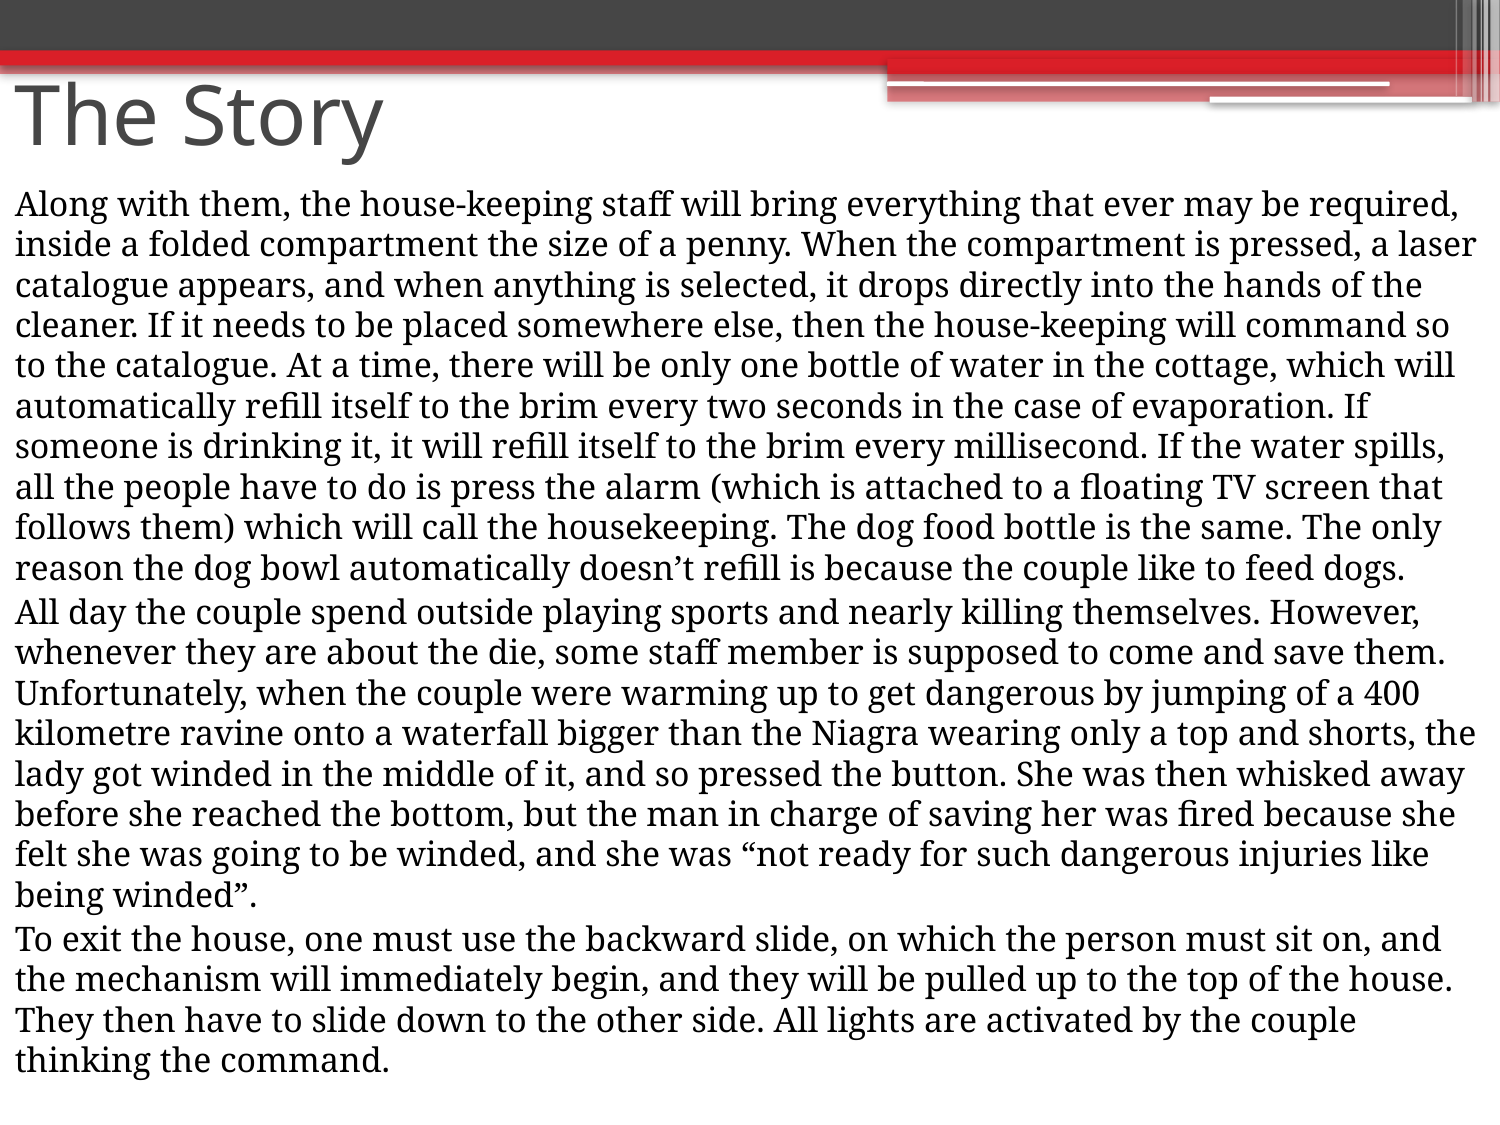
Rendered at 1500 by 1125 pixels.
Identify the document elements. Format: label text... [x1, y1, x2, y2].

title The Story [0, 24, 1350, 174]
list Along with them, the house-keeping staff will bring everything that ever may be required, inside a folded compartment the size of a penny. When the compartment is pressed, a laser catalogue appears, and when anything is selected, it drops directly into the hands of the cleaner. If it needs to be placed somewhere else, then the house-keeping will command so to the catalogue. At a time, there will be only one bottle of water in the cottage, which will automatically refill itself to the brim every two seconds in the case of evaporation. If someone is drinking it, it will refill itself to the brim every millisecond. If the water spills, all the people have to do is press the alarm (which is attached to a floating TV screen that follows them) which will call the housekeeping. The dog food bottle is the same. The only reason the dog bowl automatically doesn’t refill is because the couple like to feed dogs. All day the couple spend outside playing sports and nearly killing themselves. However, whenever they are about the die, some staff member is supposed to come and save them. Unfortunately, when the couple were warming up to get dangerous by jumping of a 400 kilometre ravine onto a waterfall bigger than the Niagra wearing only a top and shorts, the lady got winded in the middle of it, and so pressed the button. She was then whisked away before she reached the bottom, but the man in charge of saving her was fired because she felt she was going to be winded, and she was “not ready for such dangerous injuries like being winded”. To exit the house, one must use the backward slide, on which the person must sit on, and the mechanism will immediately begin, and they will be pulled up to the top of the house. They then have to slide down to the other side. All lights are activated by the couple thinking the command. [0, 174, 1500, 1125]
